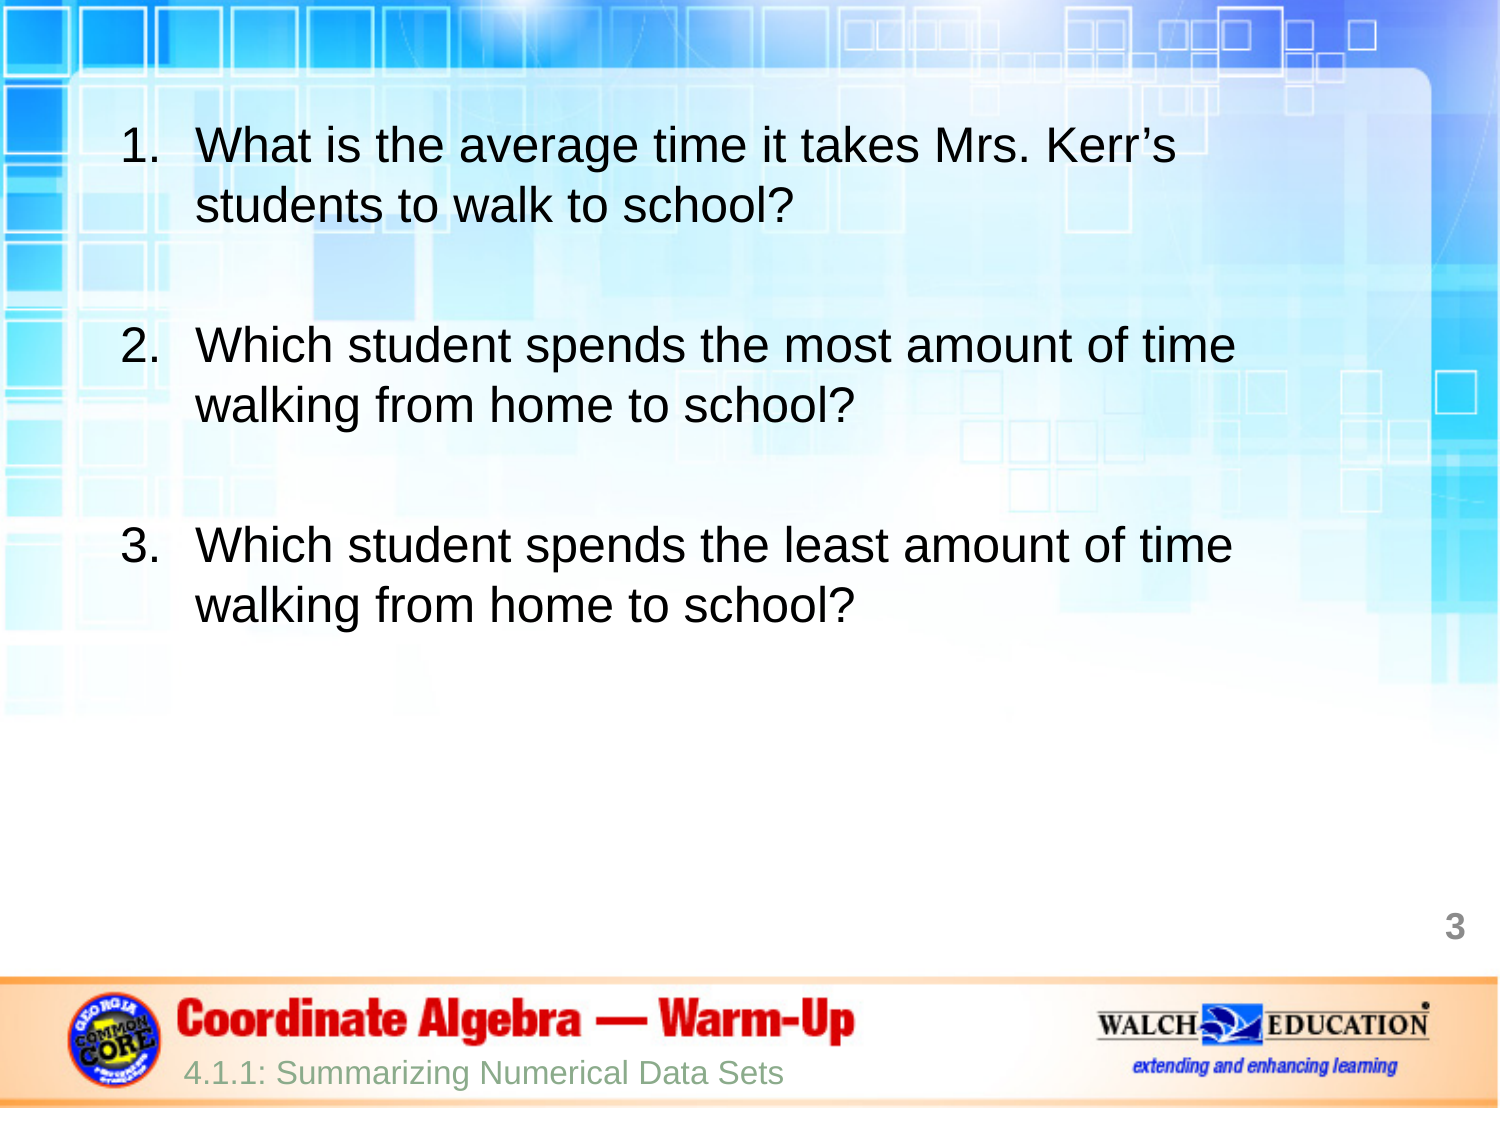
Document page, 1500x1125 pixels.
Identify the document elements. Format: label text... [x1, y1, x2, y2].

picture [0, 0, 1500, 1108]
footer 4.1.1: Summarizing Numerical Data Sets [168, 1048, 1067, 1094]
subtitle What is the average time it takes Mrs. Kerr’s students to walk to school? Which student spends the most amount of time walking from home to school? Which student spends the least amount of time walking from home to school? [105, 105, 1394, 925]
slide_number 3 [1361, 901, 1481, 949]
